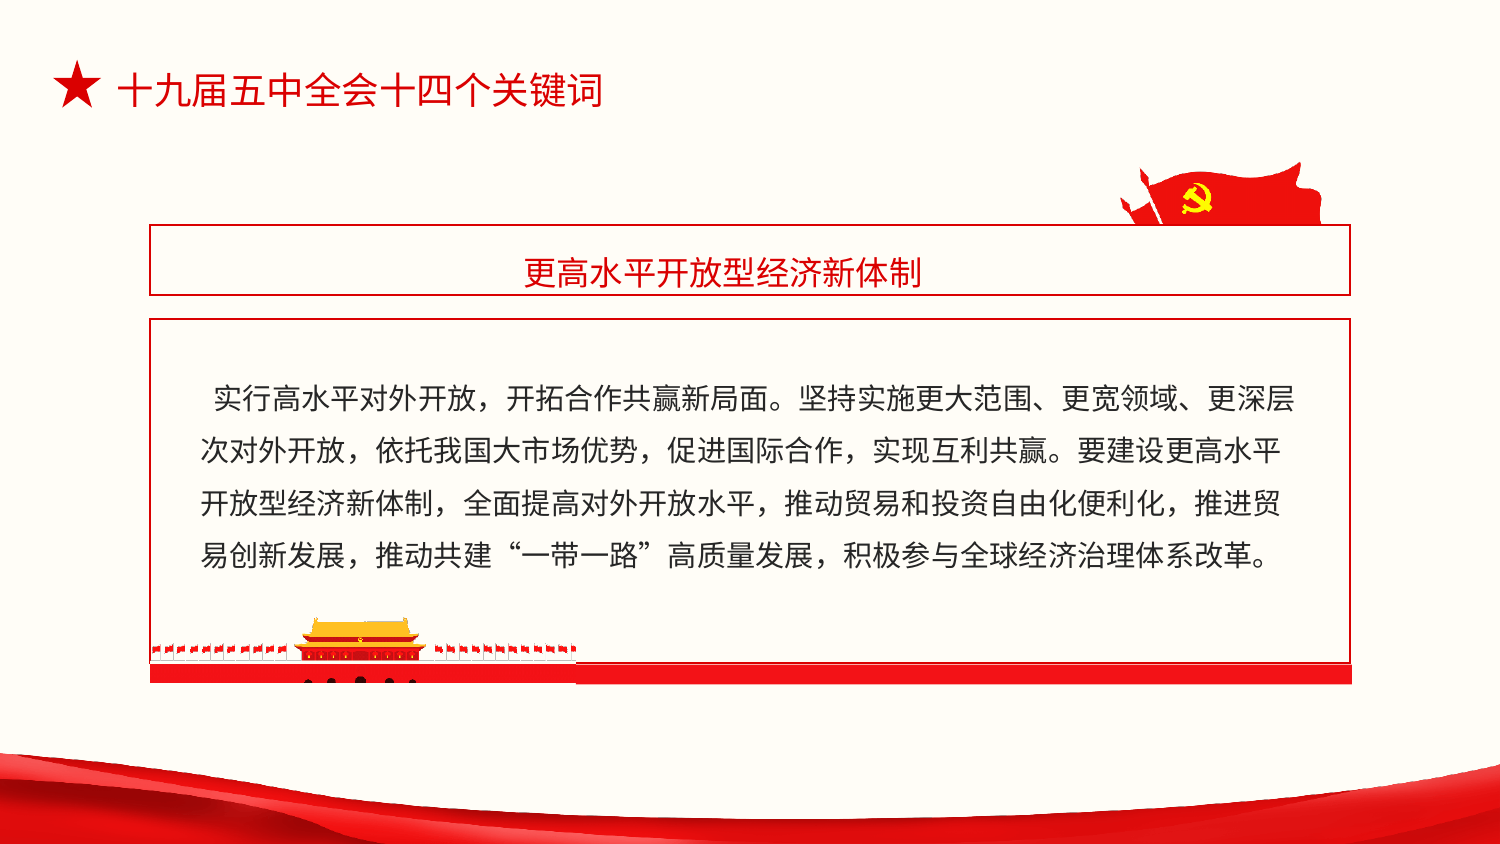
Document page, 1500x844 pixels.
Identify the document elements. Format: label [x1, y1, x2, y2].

text_box [149, 156, 1350, 296]
text_box [149, 318, 1352, 685]
picture [0, 746, 1500, 844]
